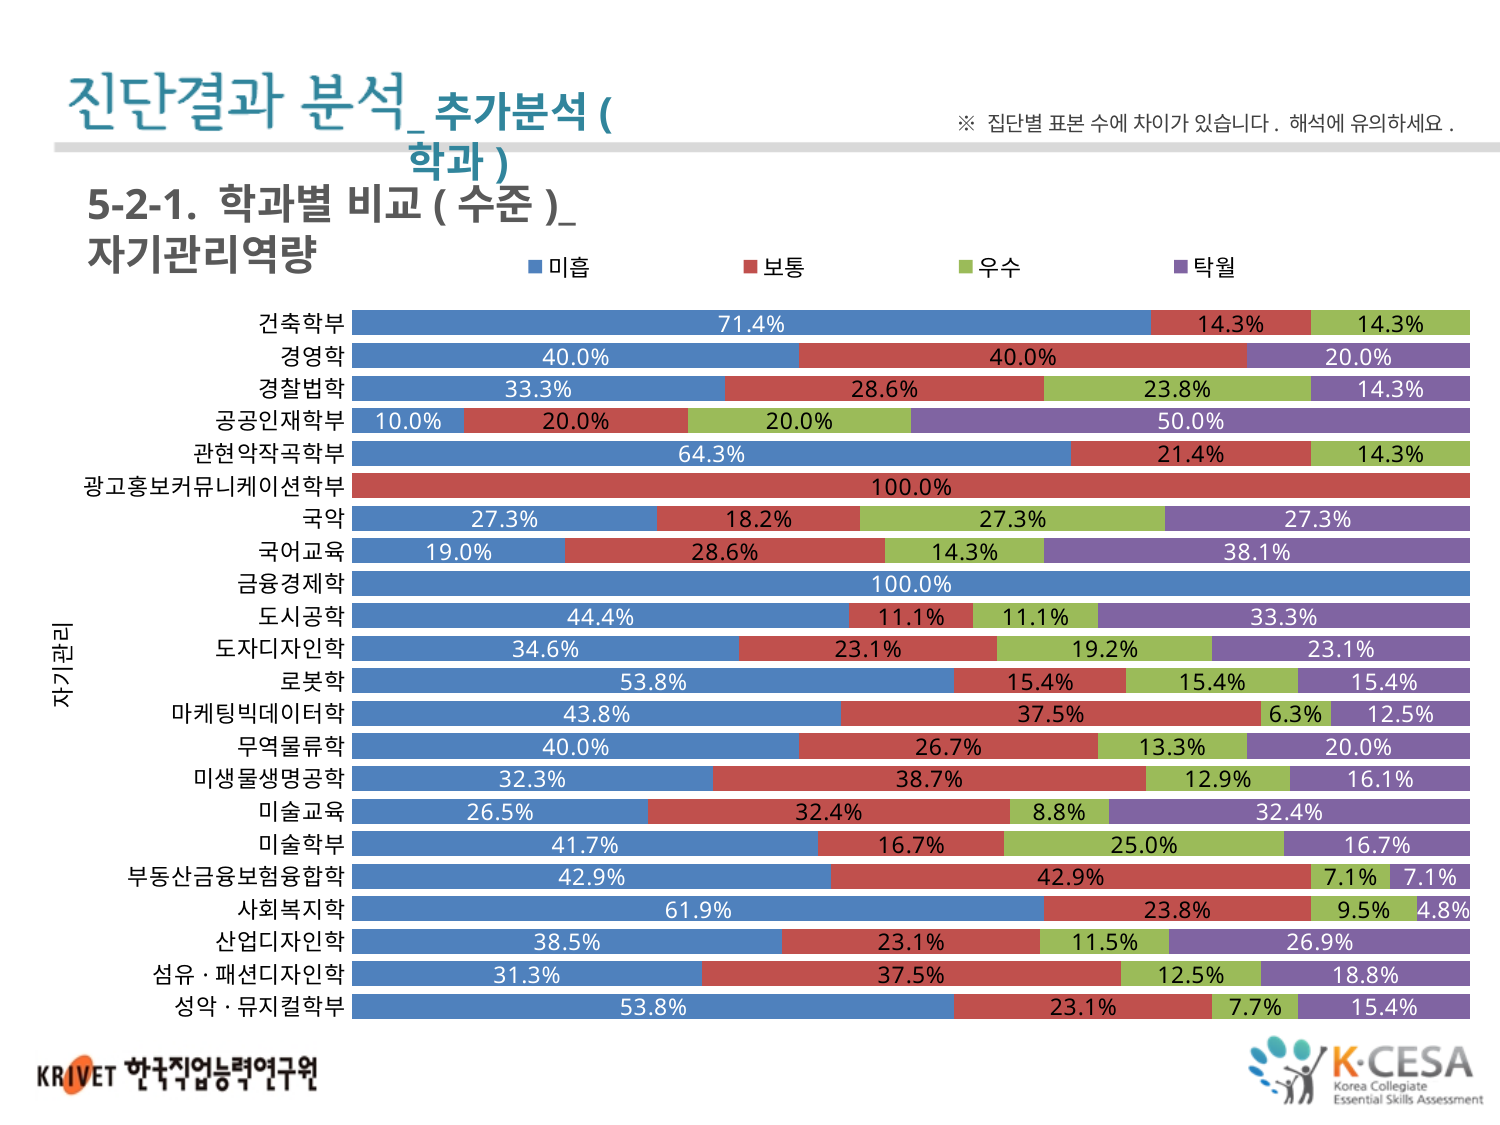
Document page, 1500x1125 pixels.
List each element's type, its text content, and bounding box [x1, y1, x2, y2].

text_box ※ 집단별 표본 수에 차이가 있습니다. 해석에 유의하세요. [942, 103, 1472, 144]
picture [0, 0, 1500, 1125]
text_box _추가분석(학과) [392, 78, 700, 171]
text_box 5-2-1. 학과별 비교(수준)_자기관리역량 [72, 171, 797, 235]
chart [16, 236, 1500, 1039]
